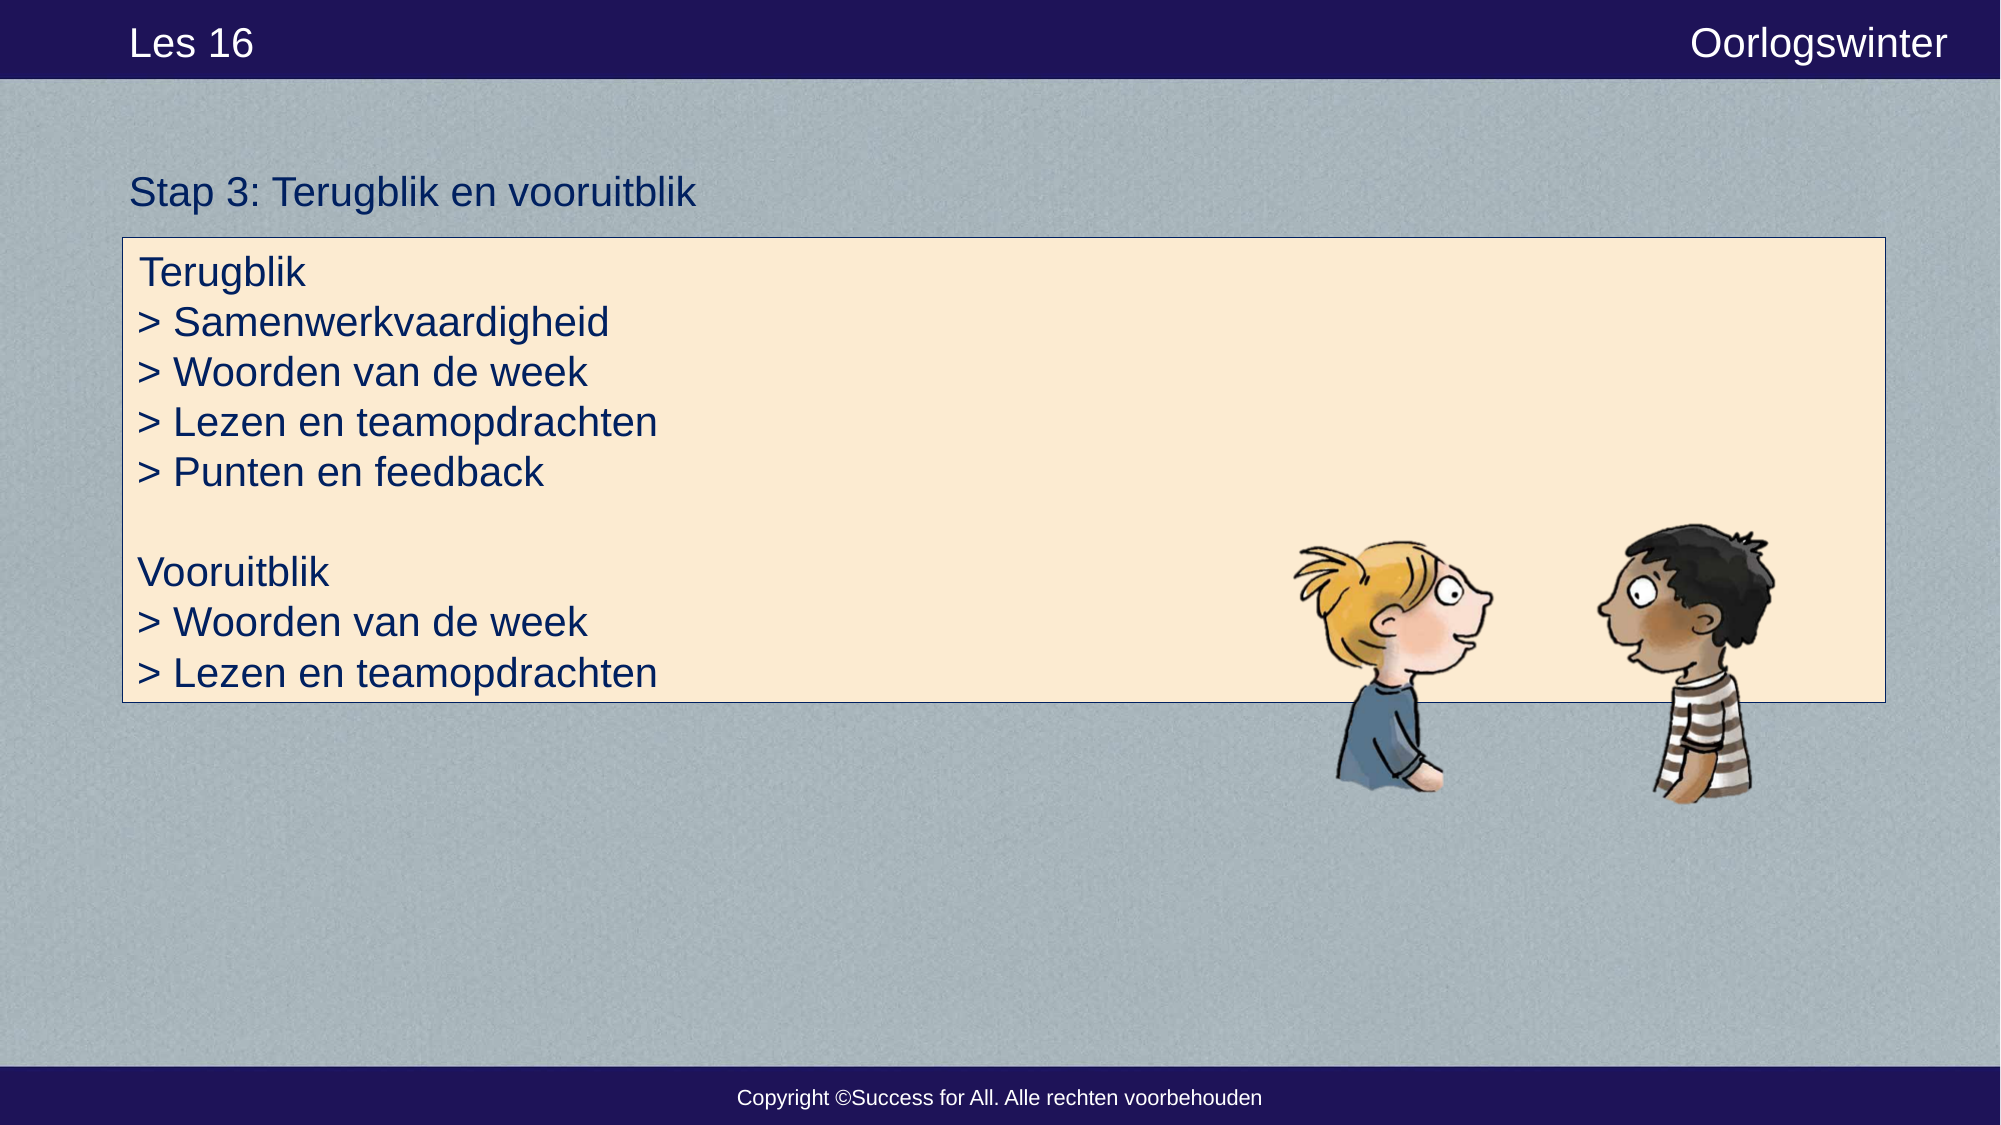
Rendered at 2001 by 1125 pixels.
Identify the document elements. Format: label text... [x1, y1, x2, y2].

text_box Terugblik > Samenwerkvaardigheid > Woorden van de week > Lezen en teamopdrachten > Punten en feedback Vooruitblik > Woorden van de week > Lezen en teamopdrachten [122, 237, 1886, 703]
text_box Copyright ©Success for All. Alle rechten voorbehouden [0, 1076, 2000, 1125]
text_box Stap 3: Terugblik en vooruitblik [114, 157, 907, 223]
text_box Les 16 [114, 8, 354, 73]
picture [0, 0, 2001, 1125]
text_box Oorlogswinter [786, 8, 1963, 73]
